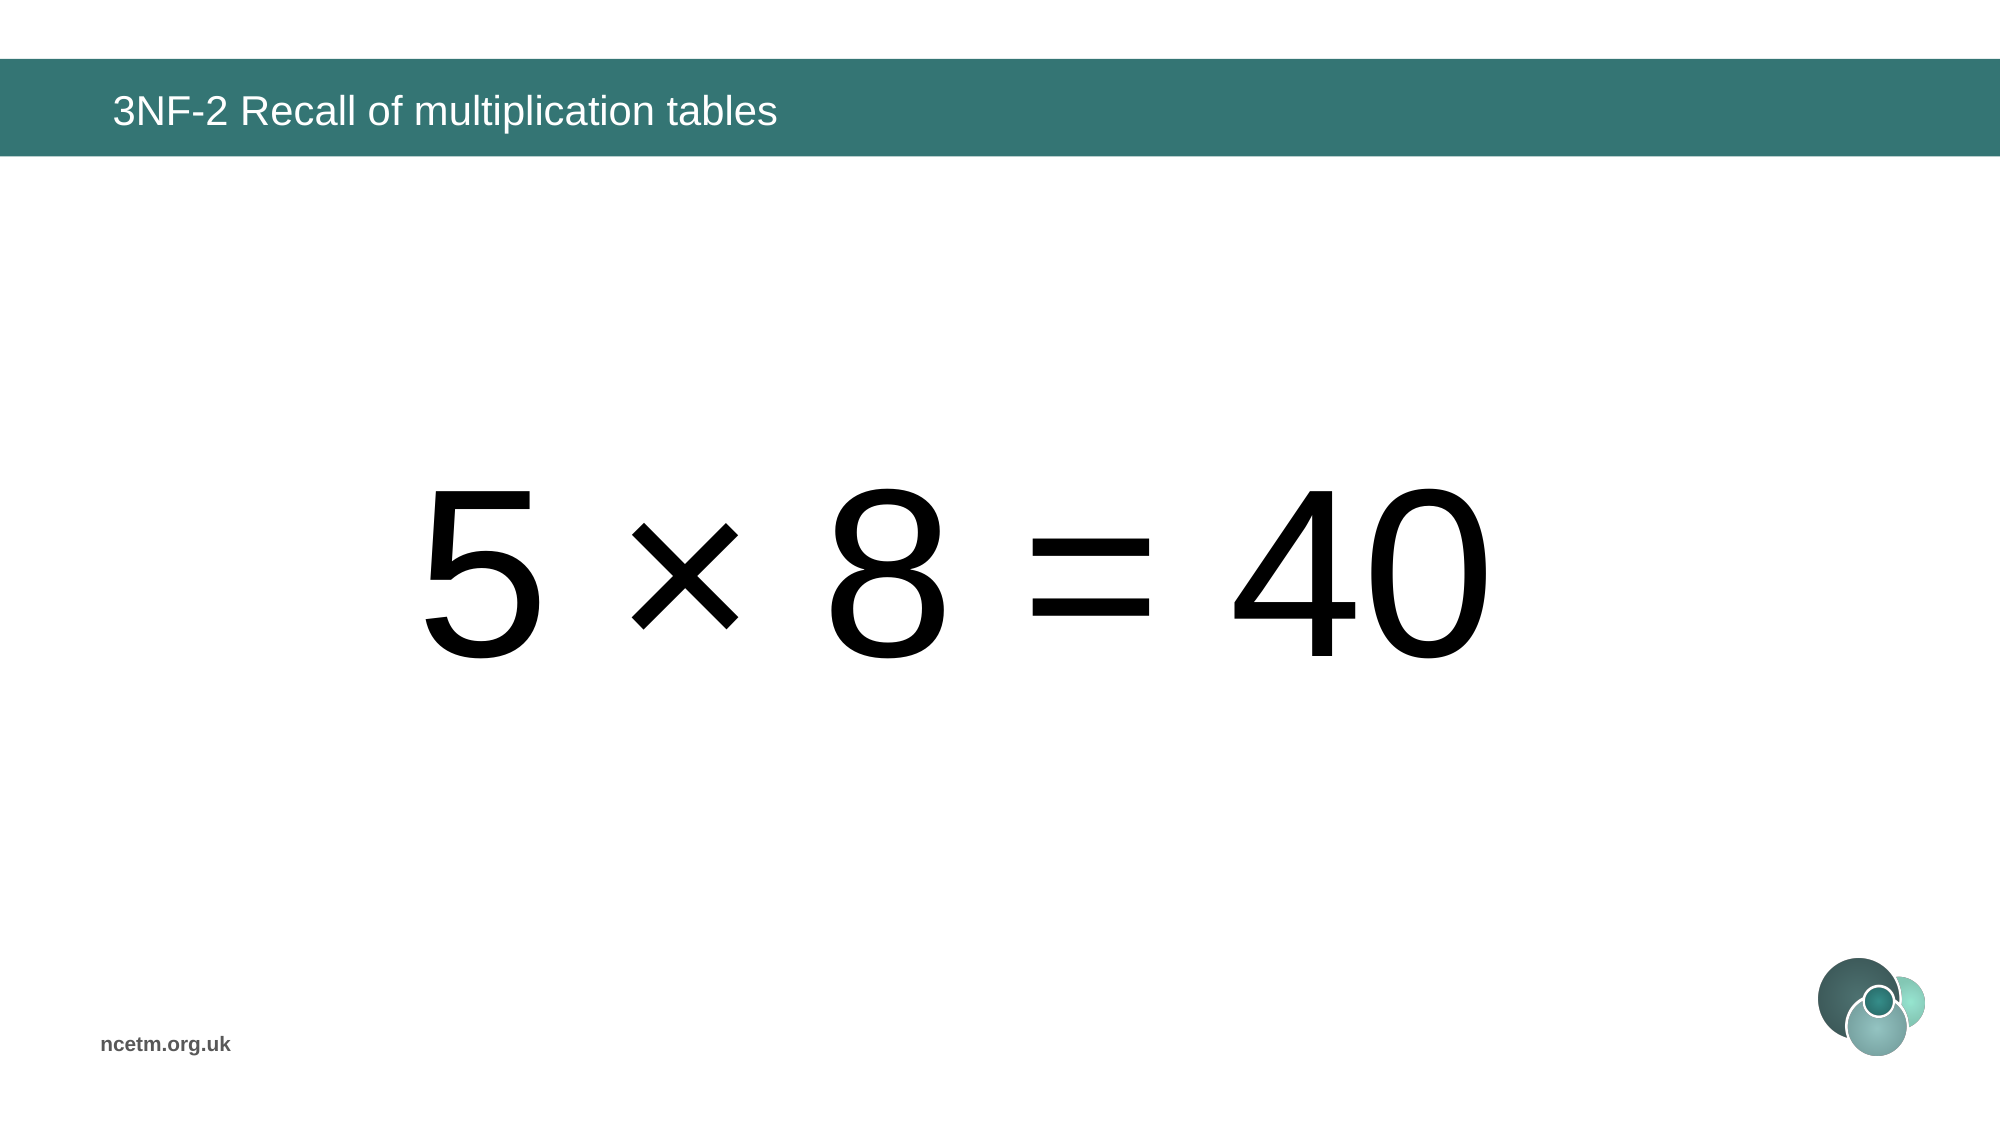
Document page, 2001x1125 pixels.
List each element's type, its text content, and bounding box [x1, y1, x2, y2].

text_box 40 [1214, 409, 1511, 712]
title 3NF-2 Recall of multiplication tables [97, 76, 1945, 147]
text_box 5 × 8 = [401, 409, 1214, 712]
picture [1818, 958, 1925, 1056]
